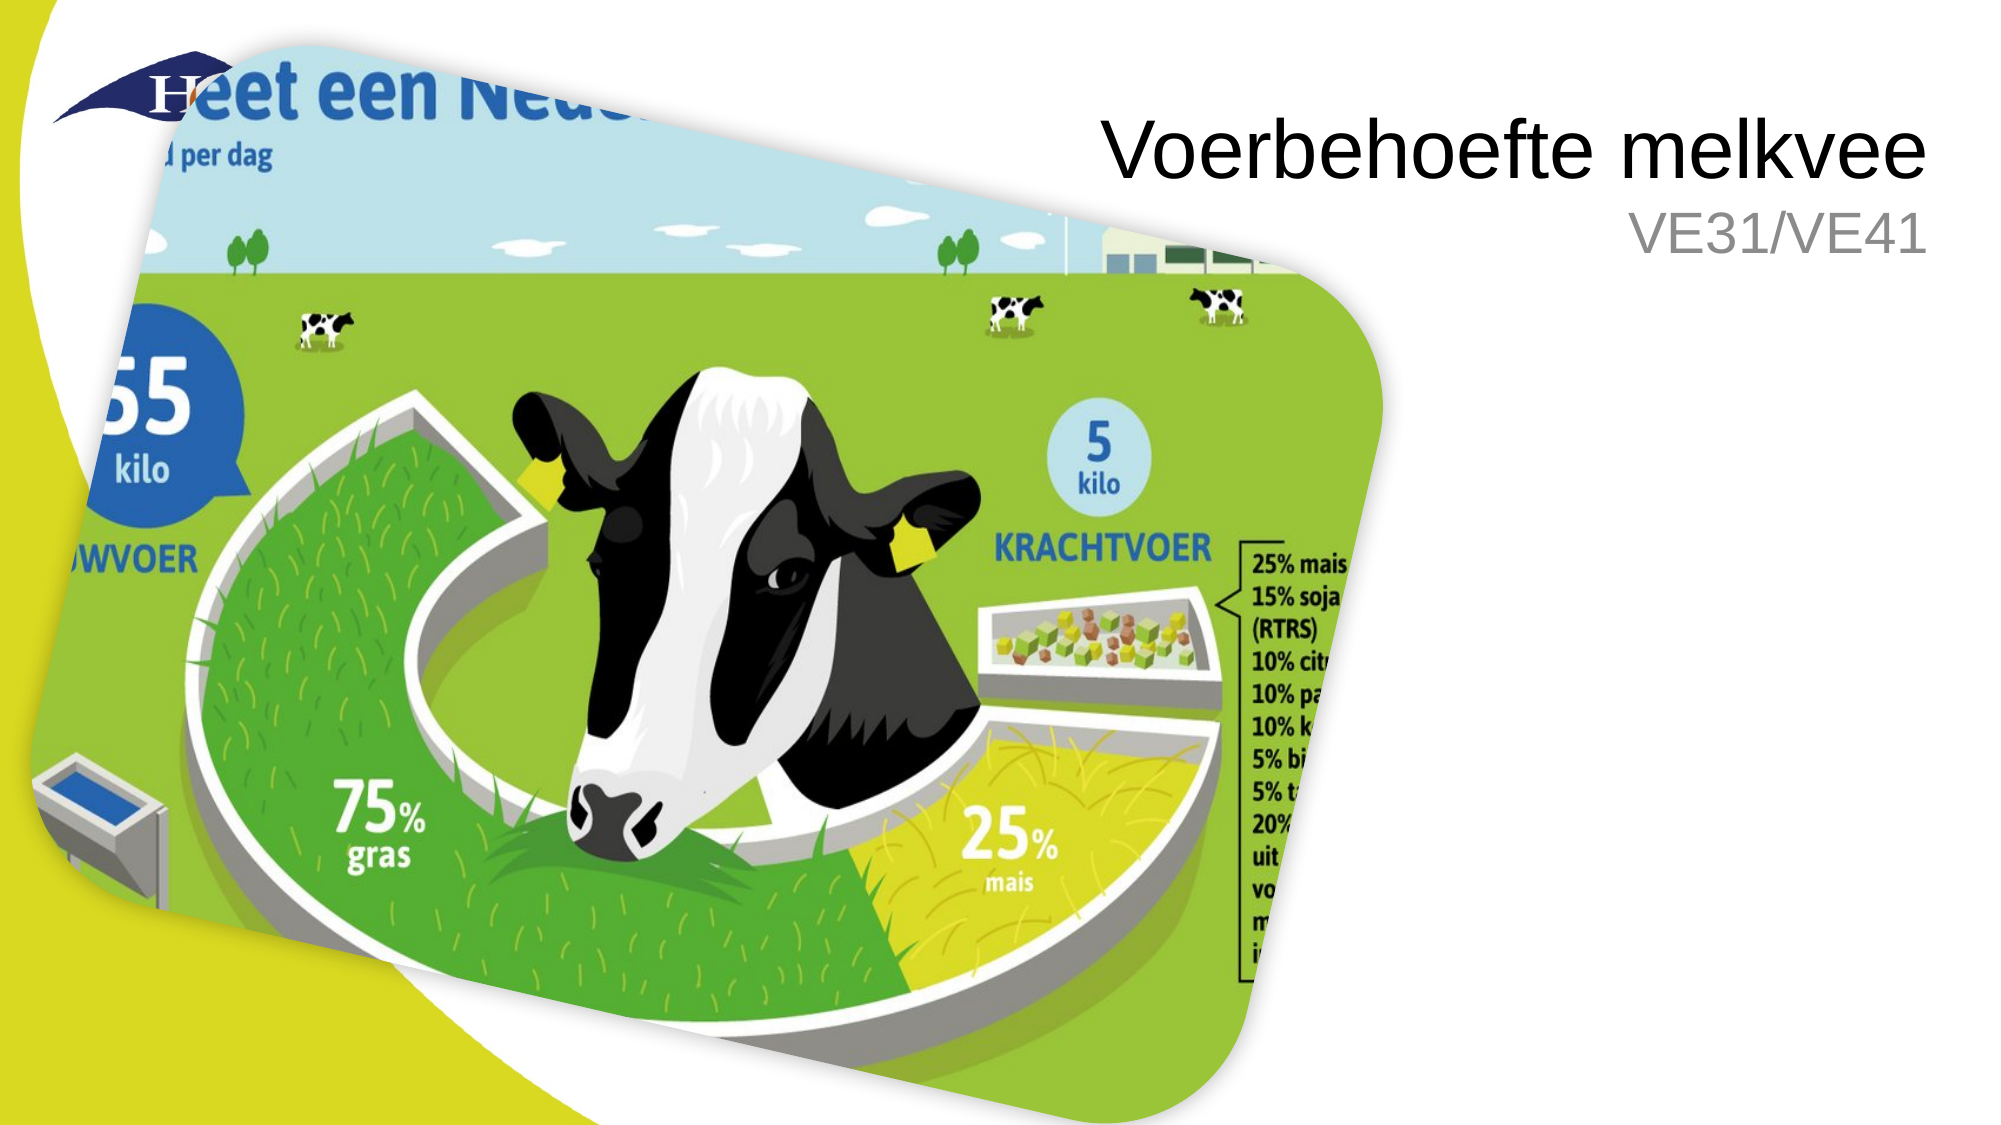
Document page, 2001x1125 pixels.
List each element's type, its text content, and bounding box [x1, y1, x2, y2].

picture [0, 0, 2000, 1125]
title Voerbehoefte melkvee [244, 24, 1945, 188]
subtitle VE31/VE41 [1334, 188, 1945, 476]
